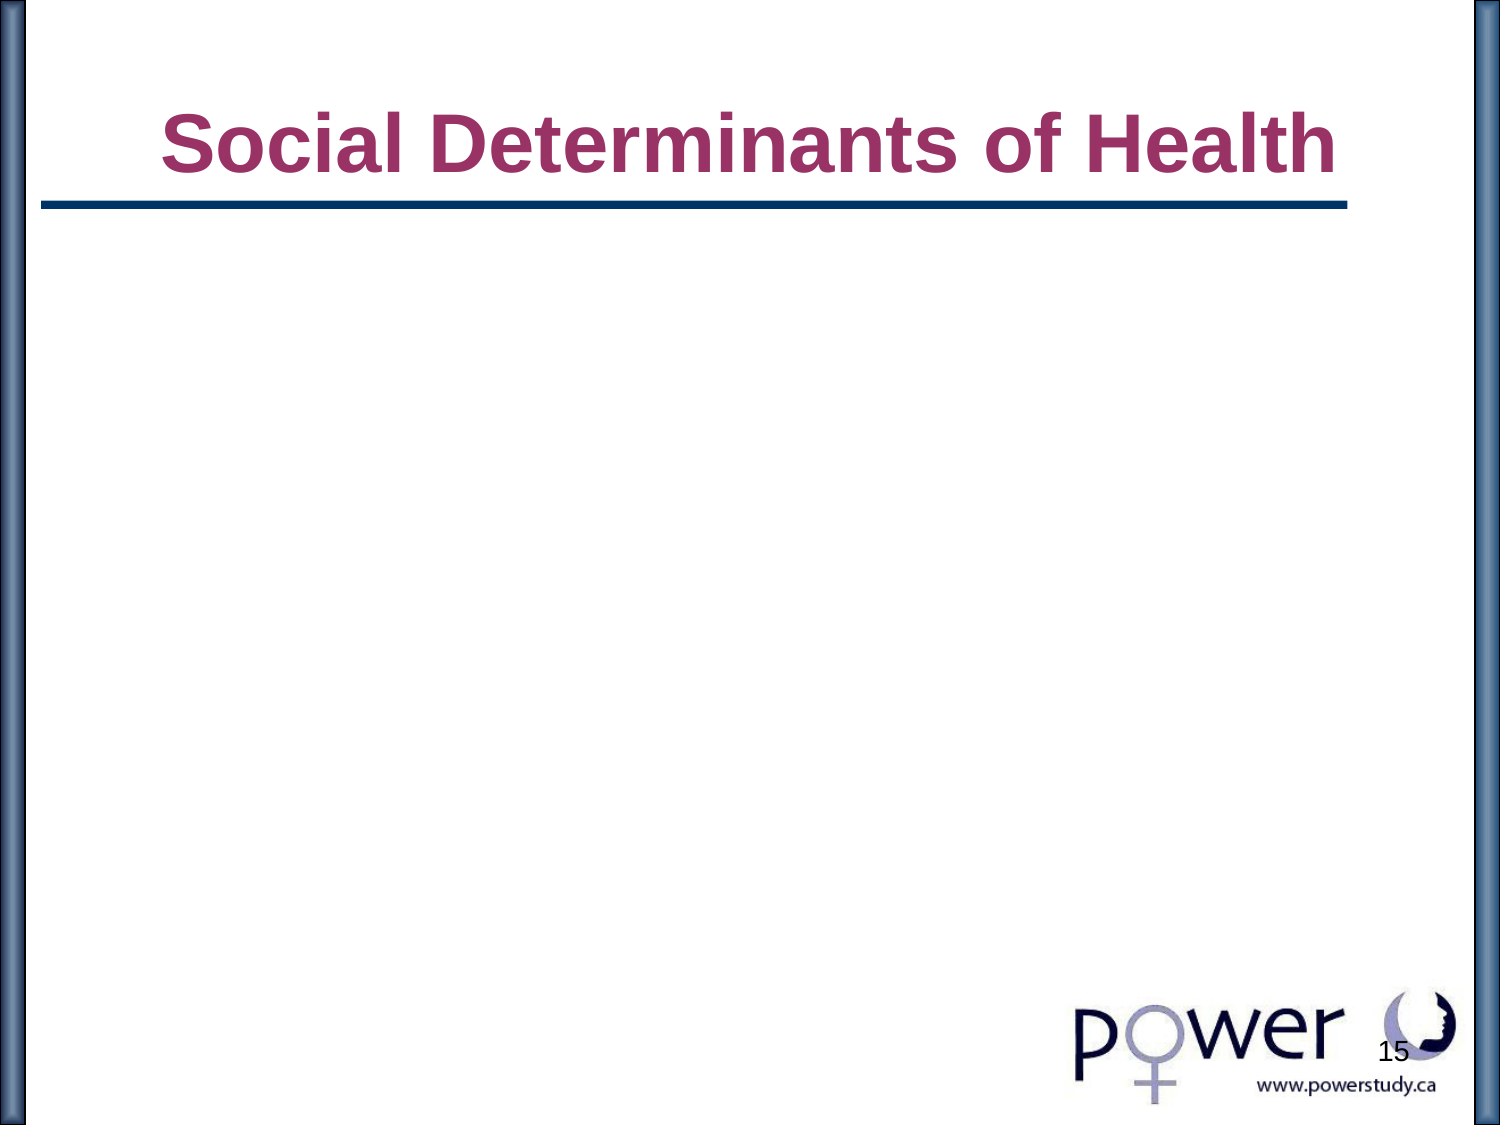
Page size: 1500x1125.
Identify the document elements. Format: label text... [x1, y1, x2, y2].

title Social Determinants of Health [74, 44, 1426, 233]
slide_number 15 [1074, 1024, 1426, 1103]
picture [1064, 979, 1466, 1111]
